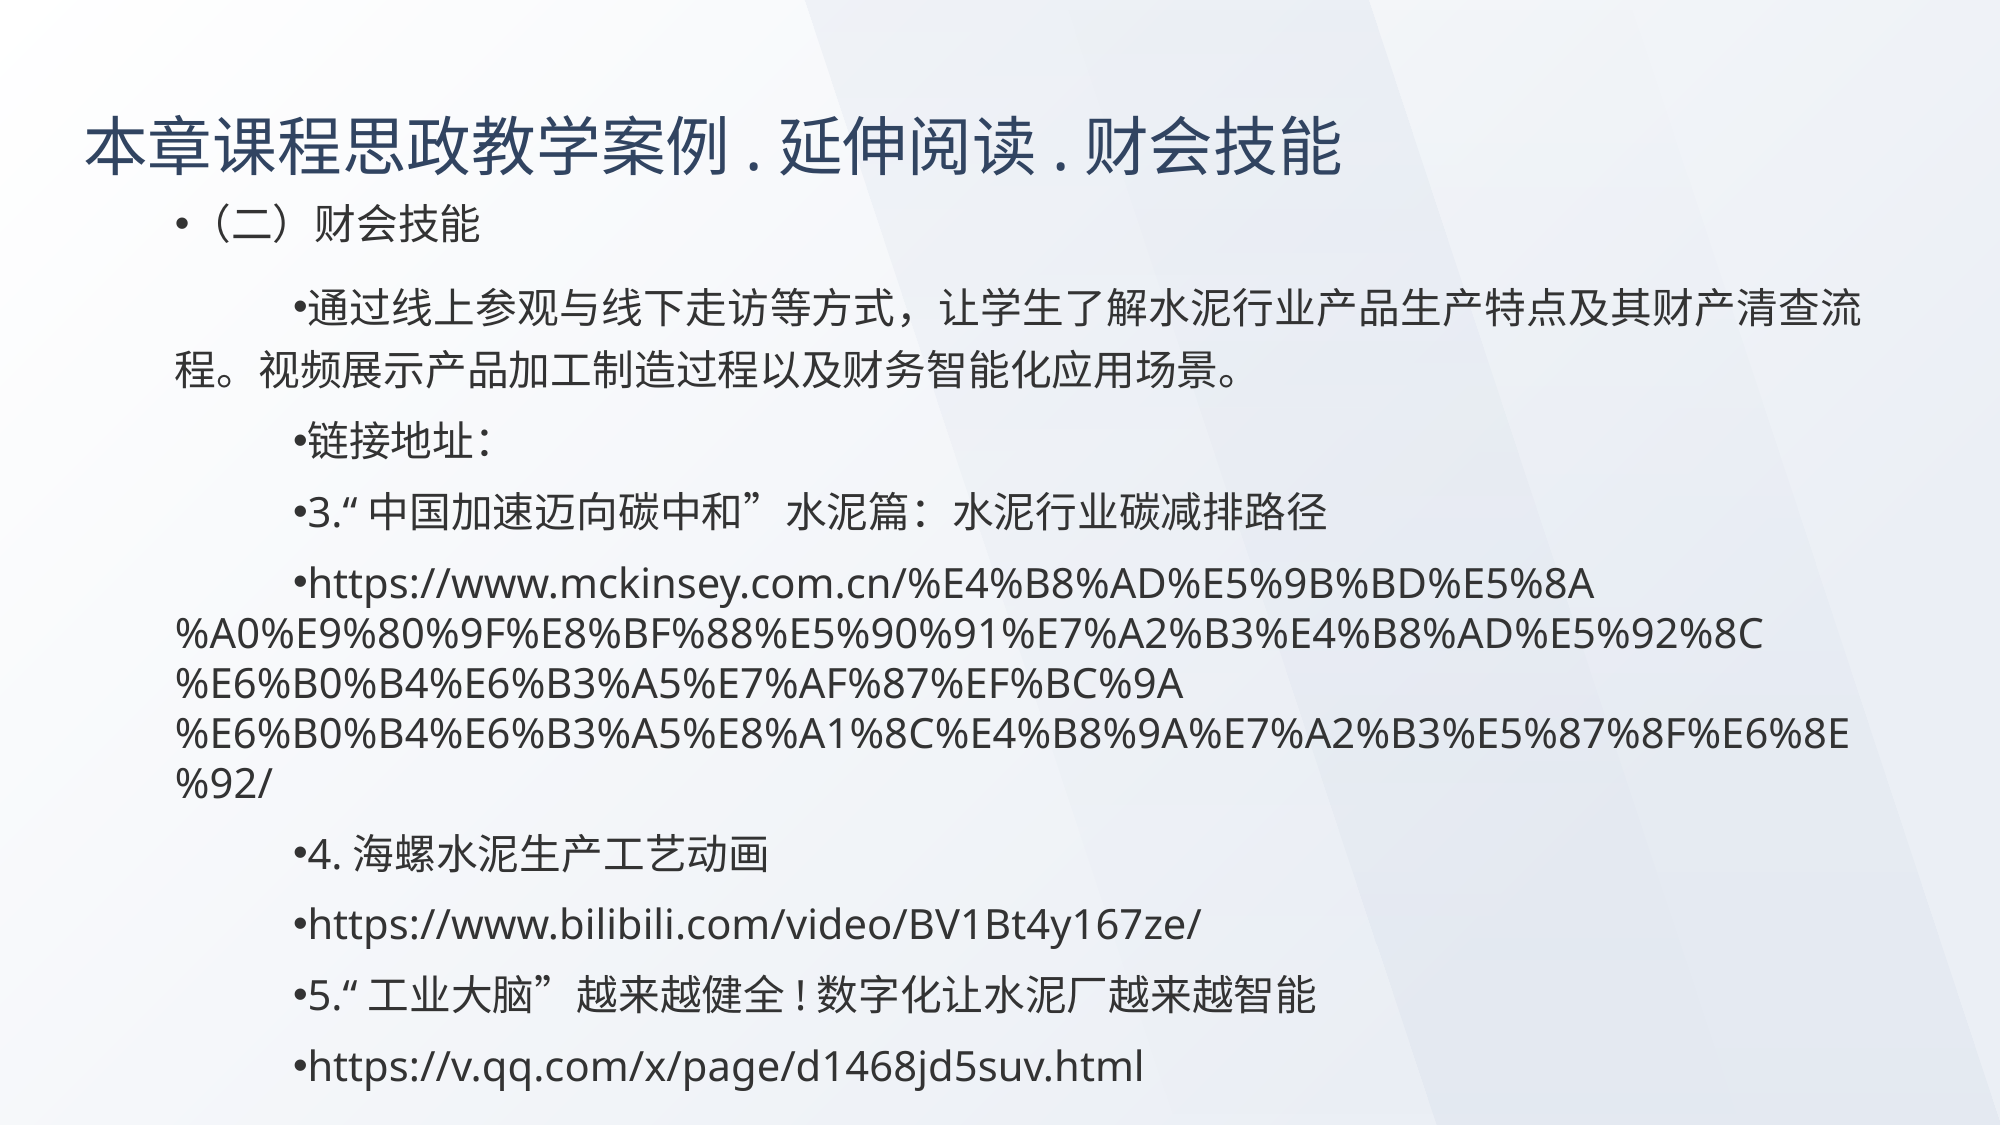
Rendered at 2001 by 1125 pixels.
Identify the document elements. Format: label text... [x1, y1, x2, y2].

title 本章课程思政教学案例.延伸阅读.财会技能 [83, 100, 1361, 184]
list （二）财会技能 通过线上参观与线下走访等方式，让学生了解水泥行业产品生产特点及其财产清查流程。视频展示产品加工制造过程以及财务智能化应用场景。 链接地址： 3.“中国加速迈向碳中和”水泥篇：水泥行业碳减排路径 https://www.mckinsey.com.cn/%E4%B8%AD%E5%9B%BD%E5%8A%A0%E9%80%9F%E8%BF%88%E5%90%91%E7%A2%B3%E4%B8%AD%E5%92%8C%E6%B0%B4%E6%B3%A5%E7%AF%87%EF%BC%9A%E6%B0%B4%E6%B3%A5%E8%A1%8C%E4%B8%9A%E7%A2%B3%E5%87%8F%E6%8E%92/ 4.海螺水泥生产工艺动画 https://www.bilibili.com/video/BV1Bt4y167ze/ 5.“工业大脑”越来越健全!数字化让水泥厂越来越智能 https://v.qq.com/x/page/d1468jd5suv.html [137, 183, 1863, 1060]
